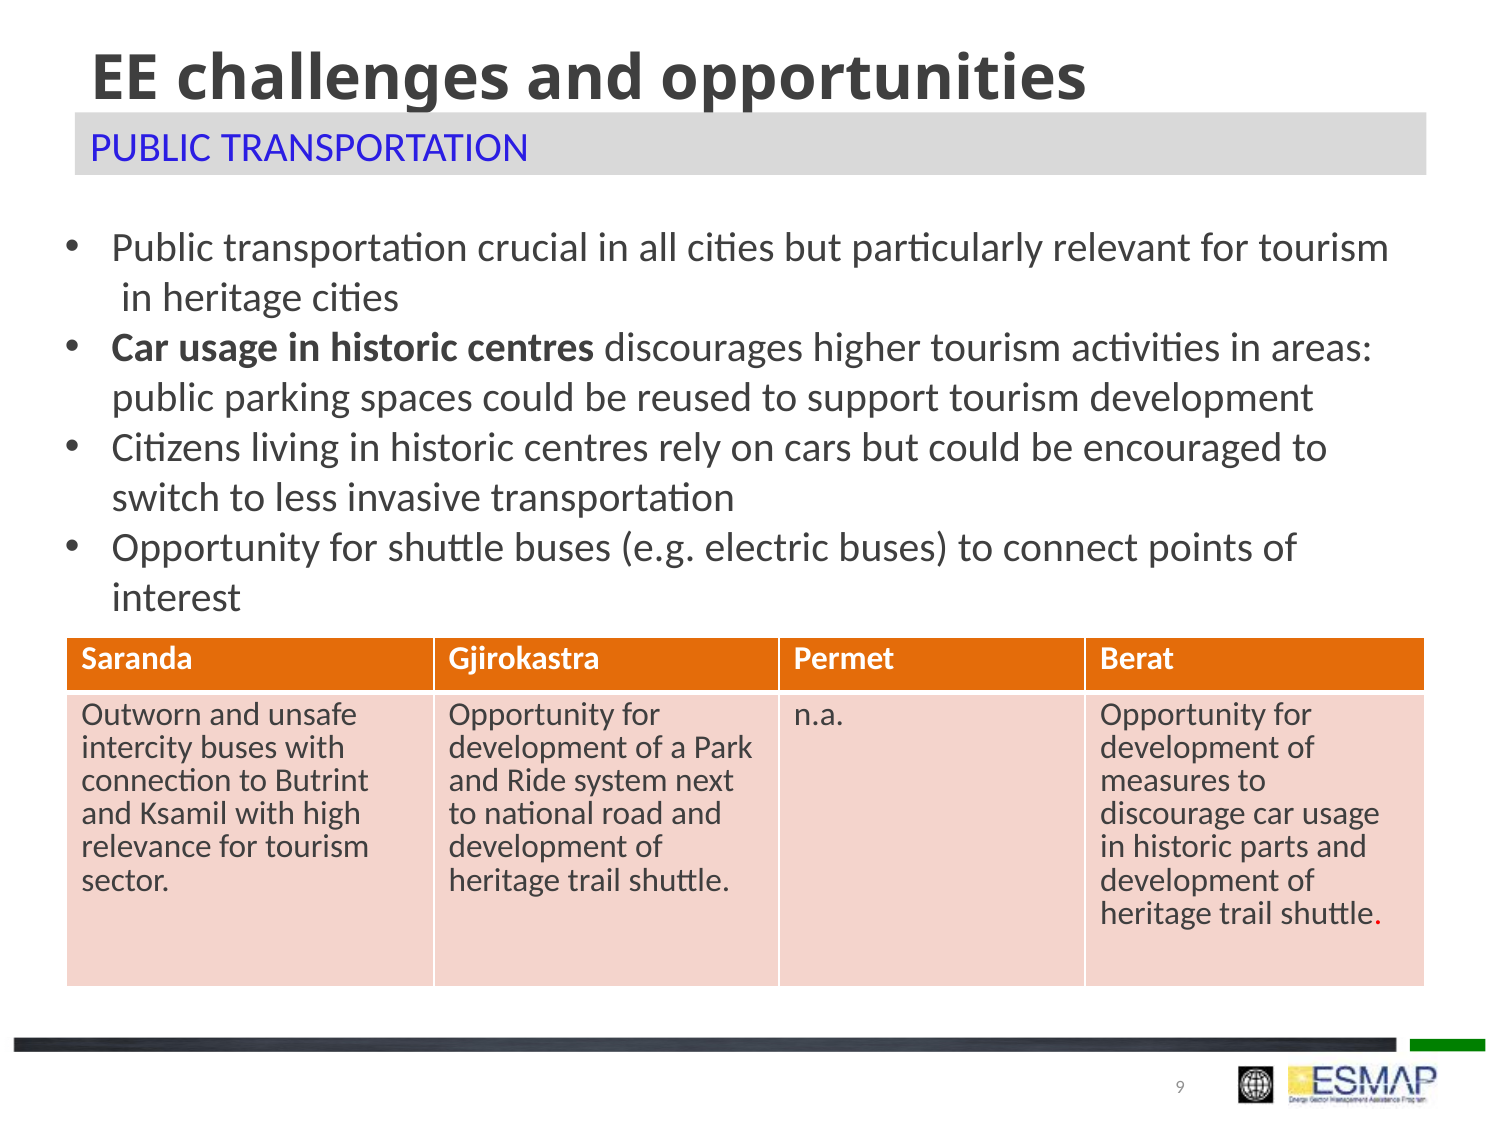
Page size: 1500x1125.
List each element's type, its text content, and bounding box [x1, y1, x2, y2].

table_cell Opportunity for development of measures to discourage car usage in historic parts and development of heritage trail shuttle. [1086, 695, 1424, 986]
table_header Berat [1086, 638, 1424, 690]
table_cell n.a. [780, 695, 1084, 986]
title EE challenges and opportunities [75, 37, 1425, 112]
table_cell Opportunity for development of a Park and Ride system next to national road and development of heritage trail shuttle. [435, 695, 778, 986]
table_cell Outworn and unsafe intercity buses with connection to Butrint and Ksamil with high relevance for tourism sector. [67, 695, 433, 986]
table_header Saranda [67, 638, 433, 690]
text_box Public transportation crucial in all cities but particularly relevant for tourism in heritage cities Car usage in historic centres discourages higher tourism activities in areas: public parking spaces could be reused to support tourism development Citizens living in historic centres rely on cars but could be encouraged to switch to less invasive transportation Opportunity for shuttle buses (e.g. electric buses) to connect points of interest [50, 212, 1409, 733]
table_header Gjirokastra [435, 638, 778, 690]
picture [1237, 1065, 1275, 1105]
table_header Permet [780, 638, 1084, 690]
list Public Transportation [74, 112, 1427, 175]
slide_number 9 [1050, 1069, 1200, 1103]
picture [6, 1038, 1463, 1109]
